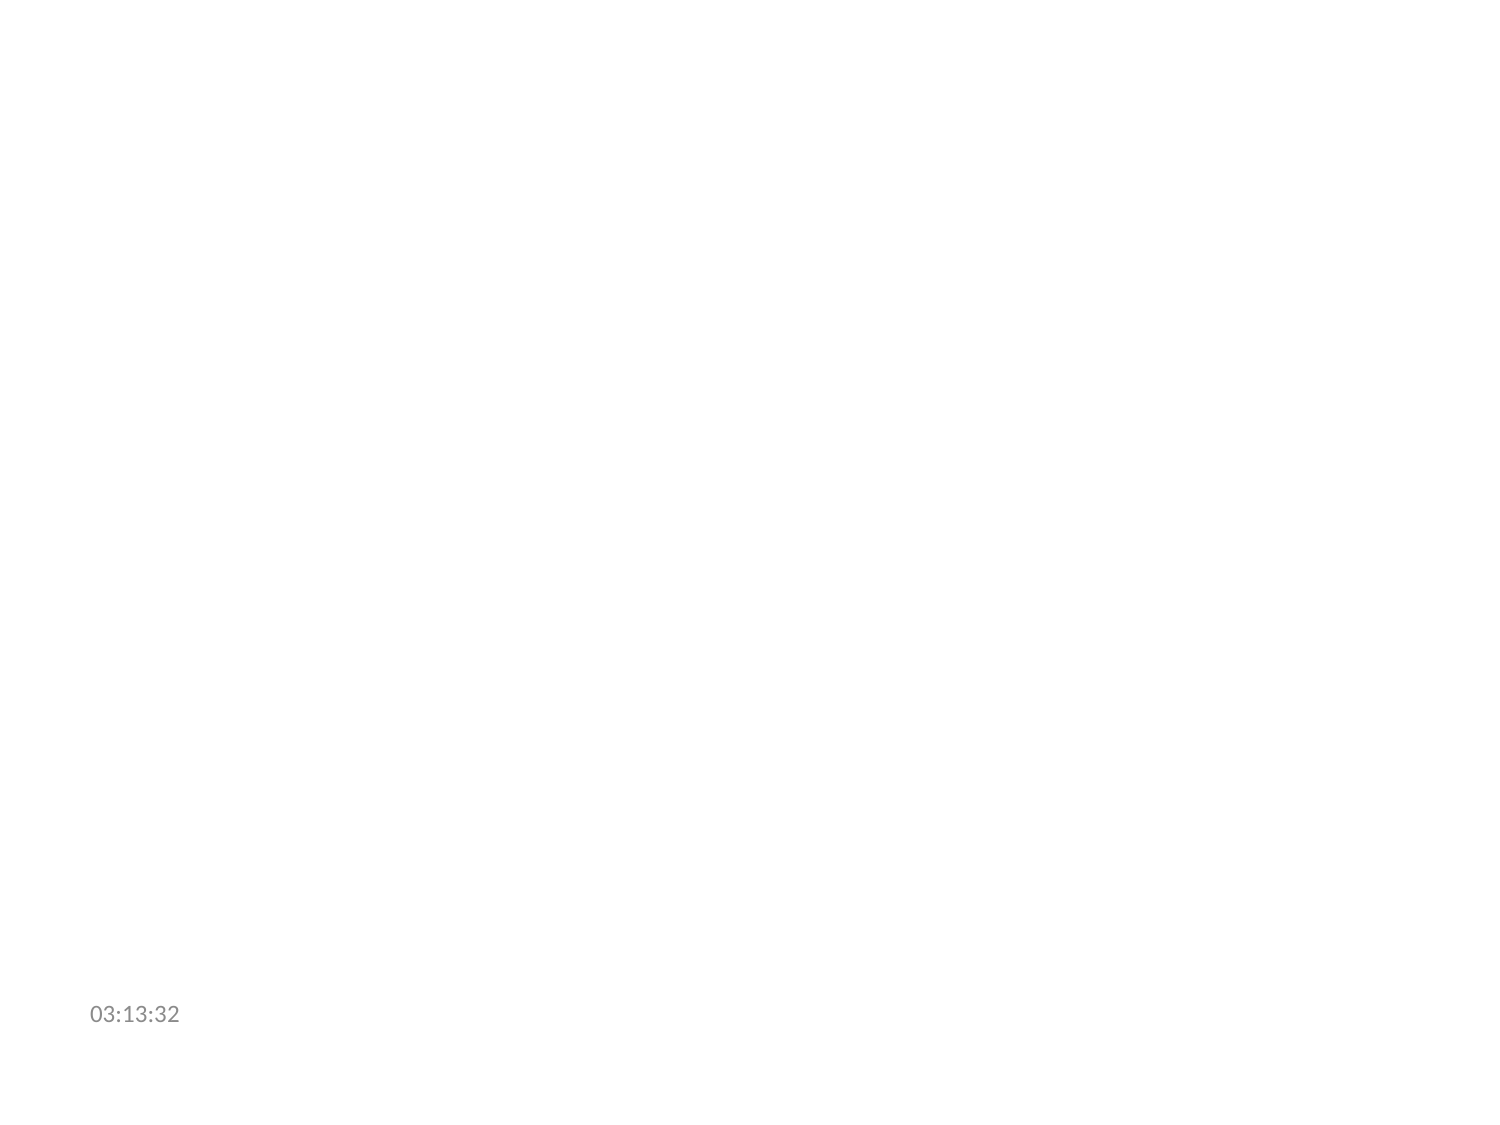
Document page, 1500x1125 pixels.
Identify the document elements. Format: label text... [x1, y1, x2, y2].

text_box 15:35:09 [75, 982, 425, 1043]
